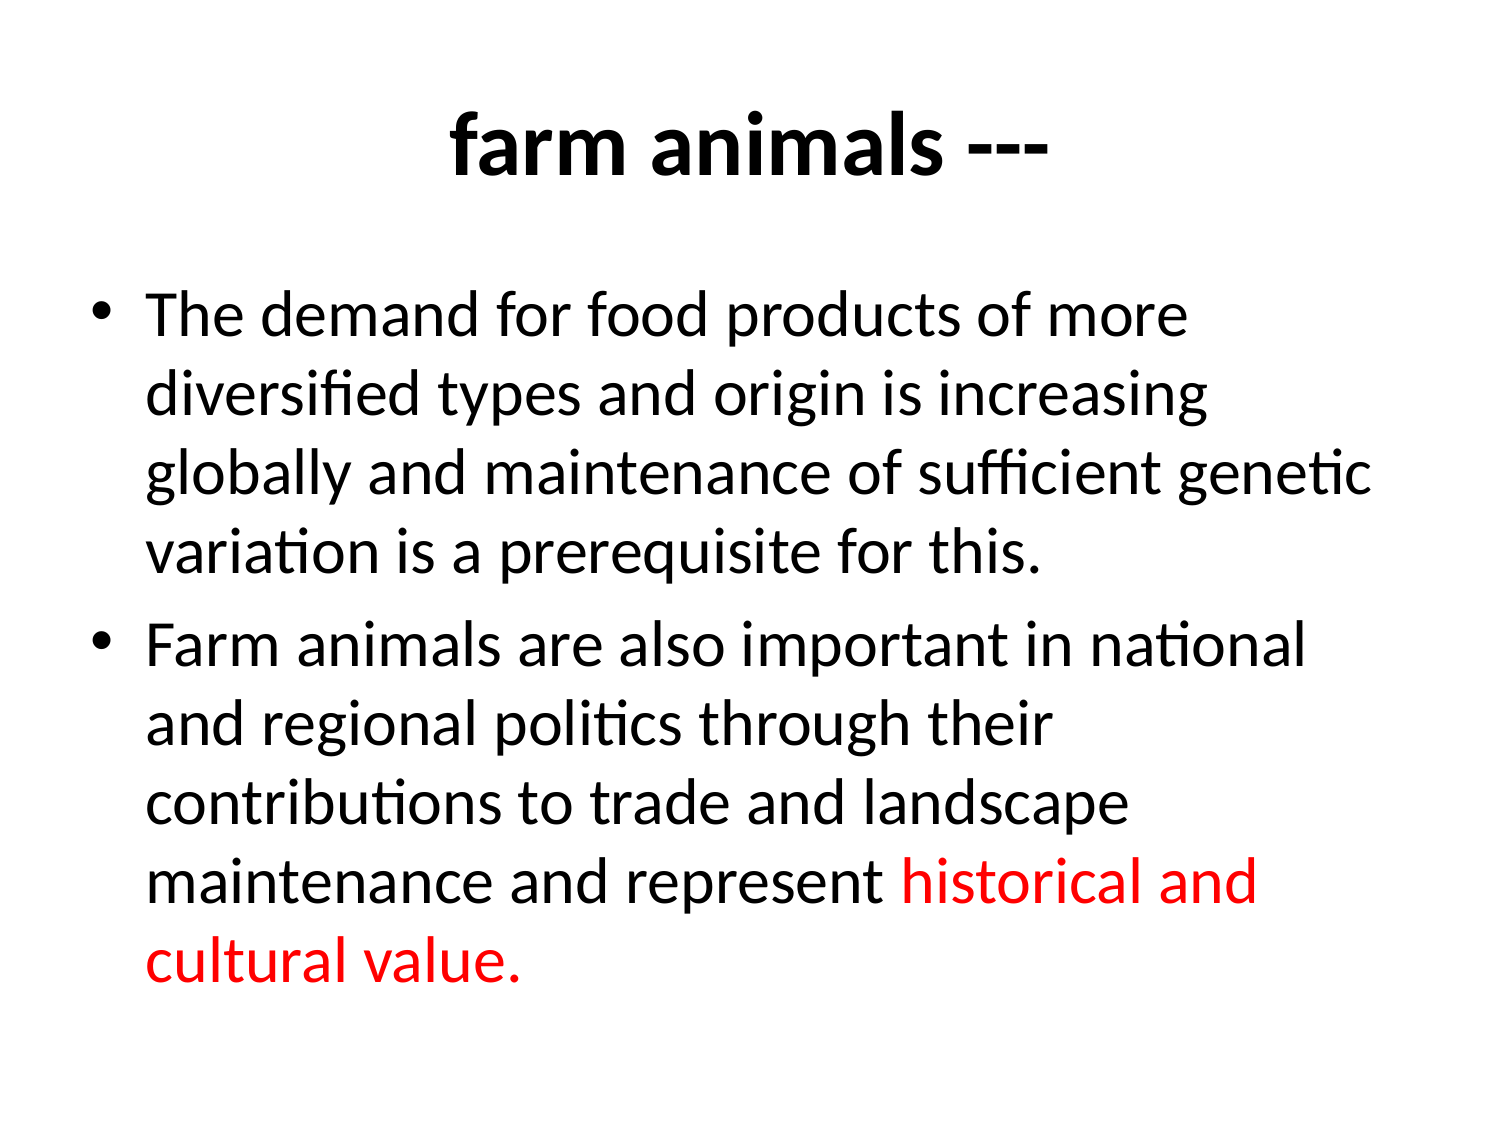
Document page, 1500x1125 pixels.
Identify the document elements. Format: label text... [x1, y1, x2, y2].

title farm animals --- [75, 45, 1425, 233]
list The demand for food products of more diversified types and origin is increasing globally and maintenance of sufficient genetic variation is a prerequisite for this. Farm animals are also important in national and regional politics through their contributions to trade and landscape maintenance and represent historical and cultural value. [75, 262, 1425, 1005]
